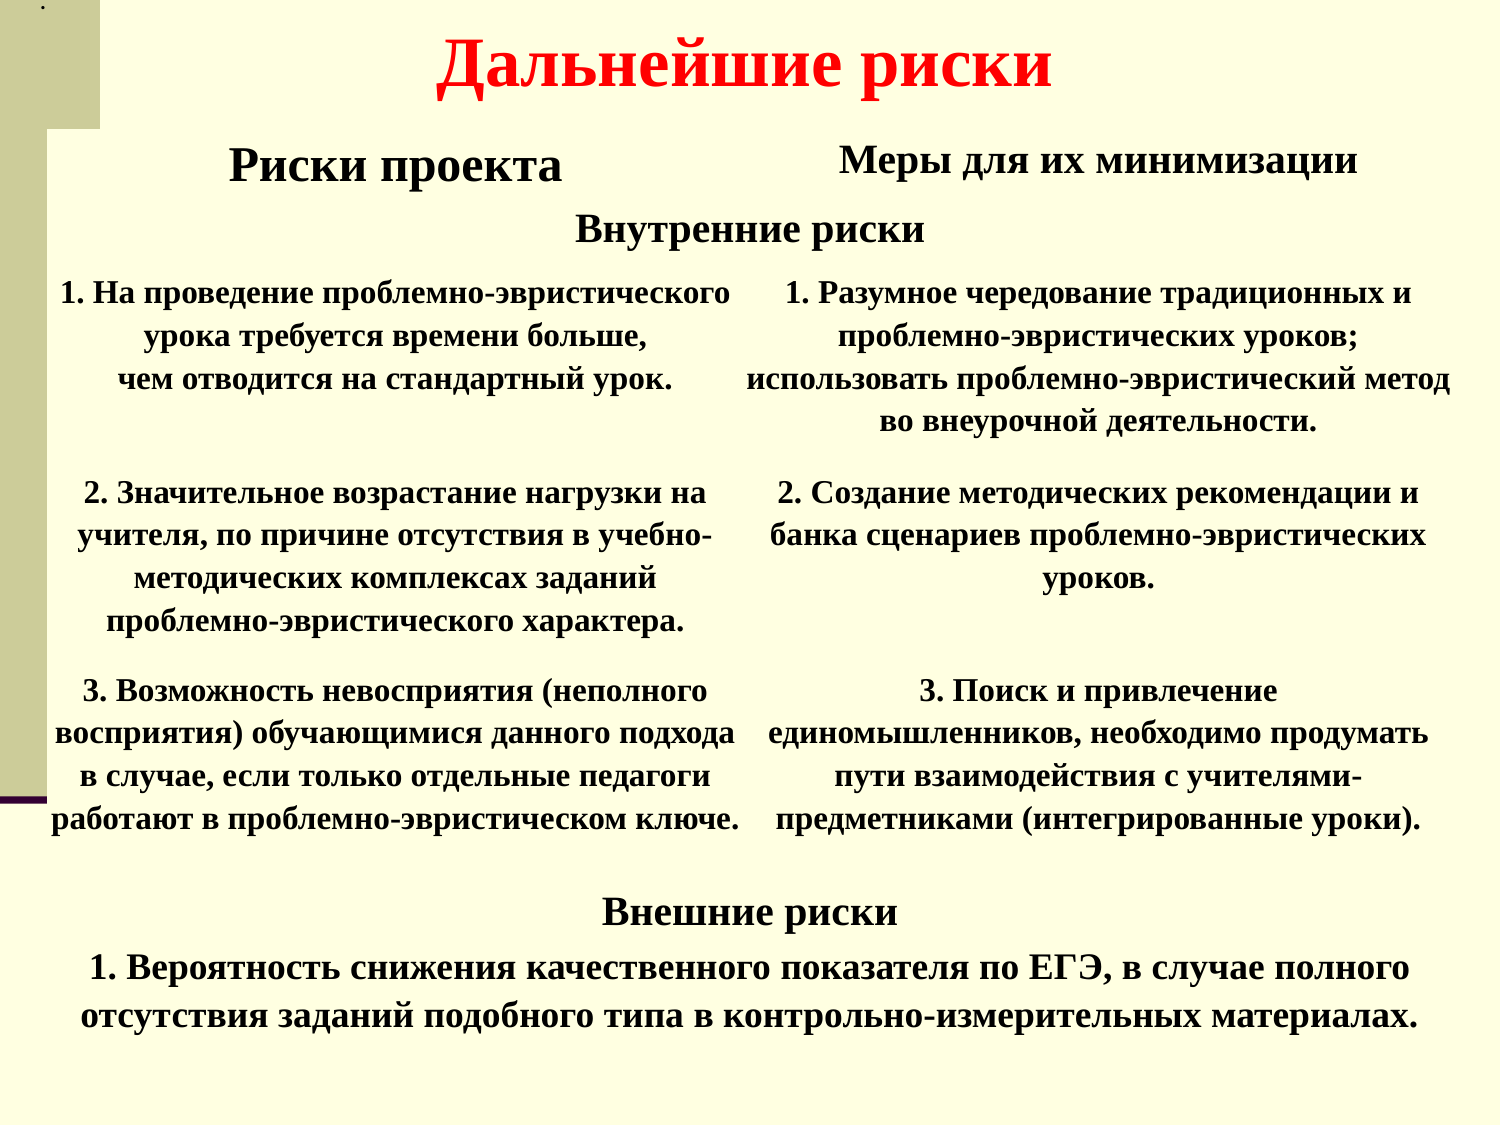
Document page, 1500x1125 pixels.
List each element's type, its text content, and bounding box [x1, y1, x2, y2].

table_cell 3. Возможность невосприятия (неполного восприятия) обучающимися данного подхода в случае, если только отдельные педагоги работают в проблемно-эвристическом ключе. [47, 666, 744, 881]
title Дальнейшие риски [70, 0, 1421, 118]
table_cell 2. Создание методических рекомендации и банка сценариев проблемно-эвристических уроков. [744, 468, 1453, 666]
table_header Меры для их минимизации [744, 129, 1453, 198]
table_cell 1. На проведение проблемно-эвристического урока требуется времени больше, чем отводится на стандартный урок. [47, 269, 744, 468]
text_box . [0, 0, 62, 100]
table_cell Внутренние риски [47, 198, 1453, 269]
table_cell 1. Разумное чередование традиционных и проблемно-эвристических уроков; использовать проблемно-эвристический метод во внеурочной деятельности. [744, 269, 1453, 468]
table_cell Внешние риски [47, 881, 1453, 940]
table_cell 1. Вероятность снижения качественного показателя по ЕГЭ, в случае полного отсутствия заданий подобного типа в контрольно-измерительных материалах. [47, 940, 1453, 1061]
table_cell 3. Поиск и привлечение единомышленников, необходимо продумать пути взаимодействия с учителями-предметниками (интегрированные уроки). [744, 666, 1453, 881]
table_cell 2. Значительное возрастание нагрузки на учителя, по причине отсутствия в учебно-методических комплексах заданий проблемно-эвристического характера. [47, 468, 744, 666]
table_header Риски проекта [47, 129, 744, 198]
